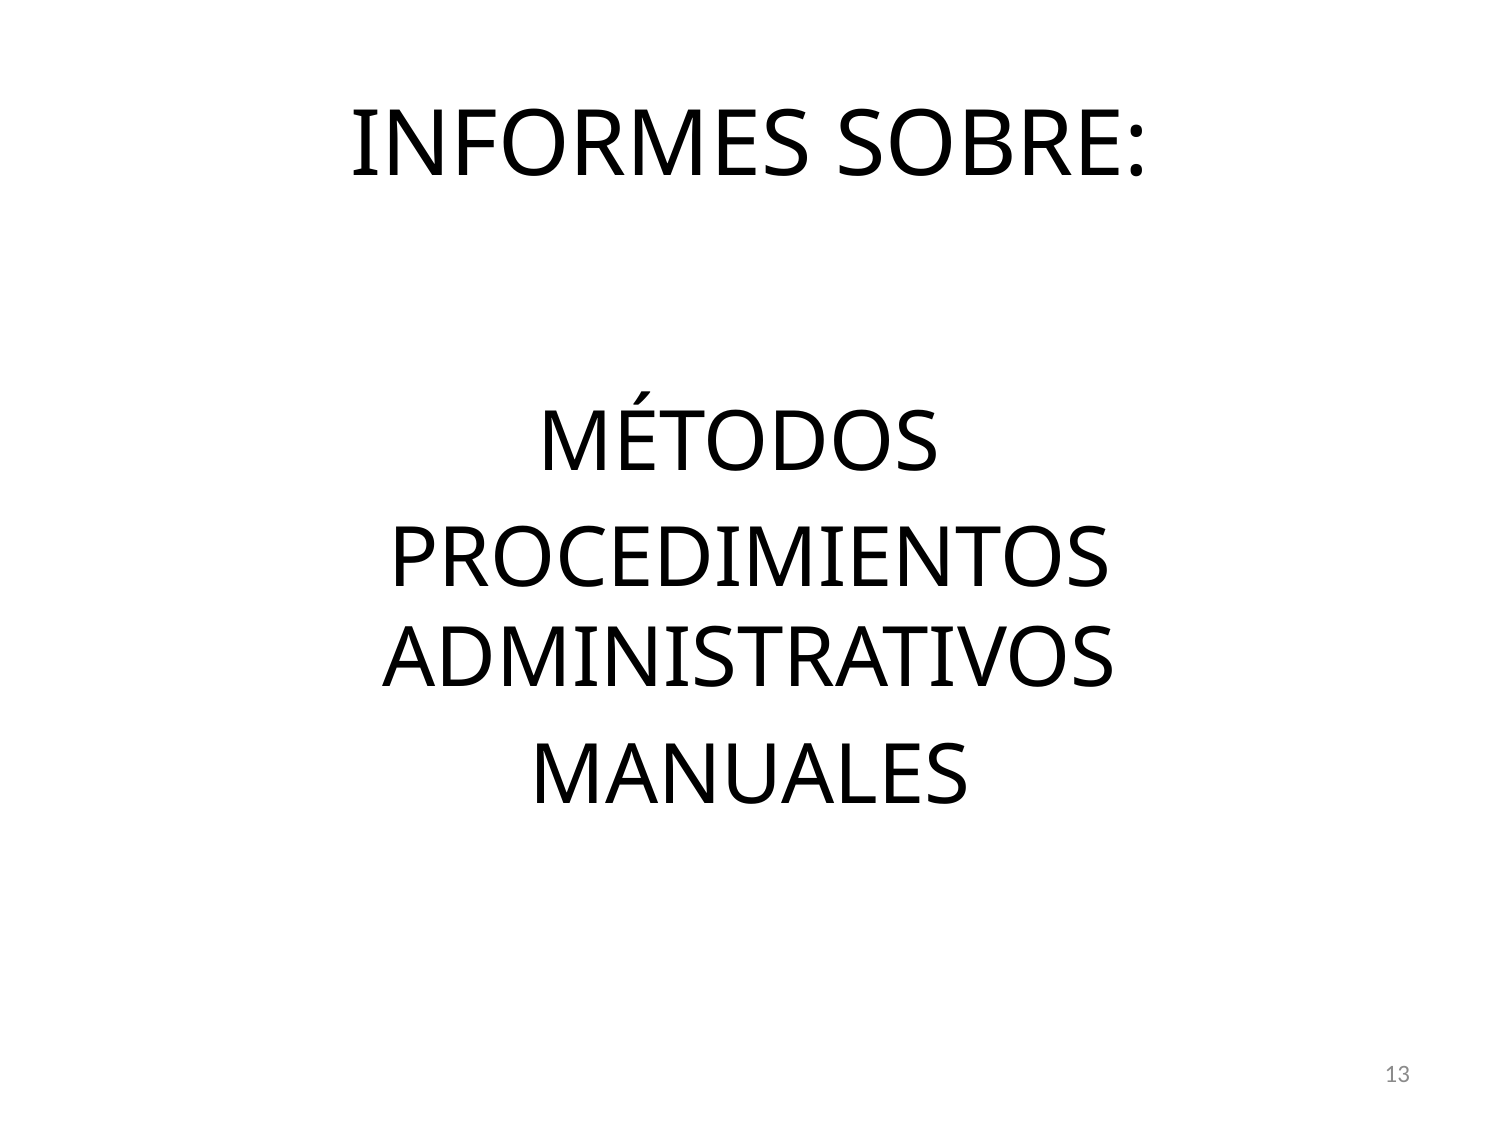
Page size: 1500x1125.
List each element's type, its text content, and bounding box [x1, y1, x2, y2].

title INFORMES SOBRE: [75, 45, 1425, 233]
slide_number 13 [1074, 1042, 1425, 1103]
list MÉTODOS PROCEDIMIENTOS ADMINISTRATIVOS MANUALES [75, 262, 1425, 1005]
